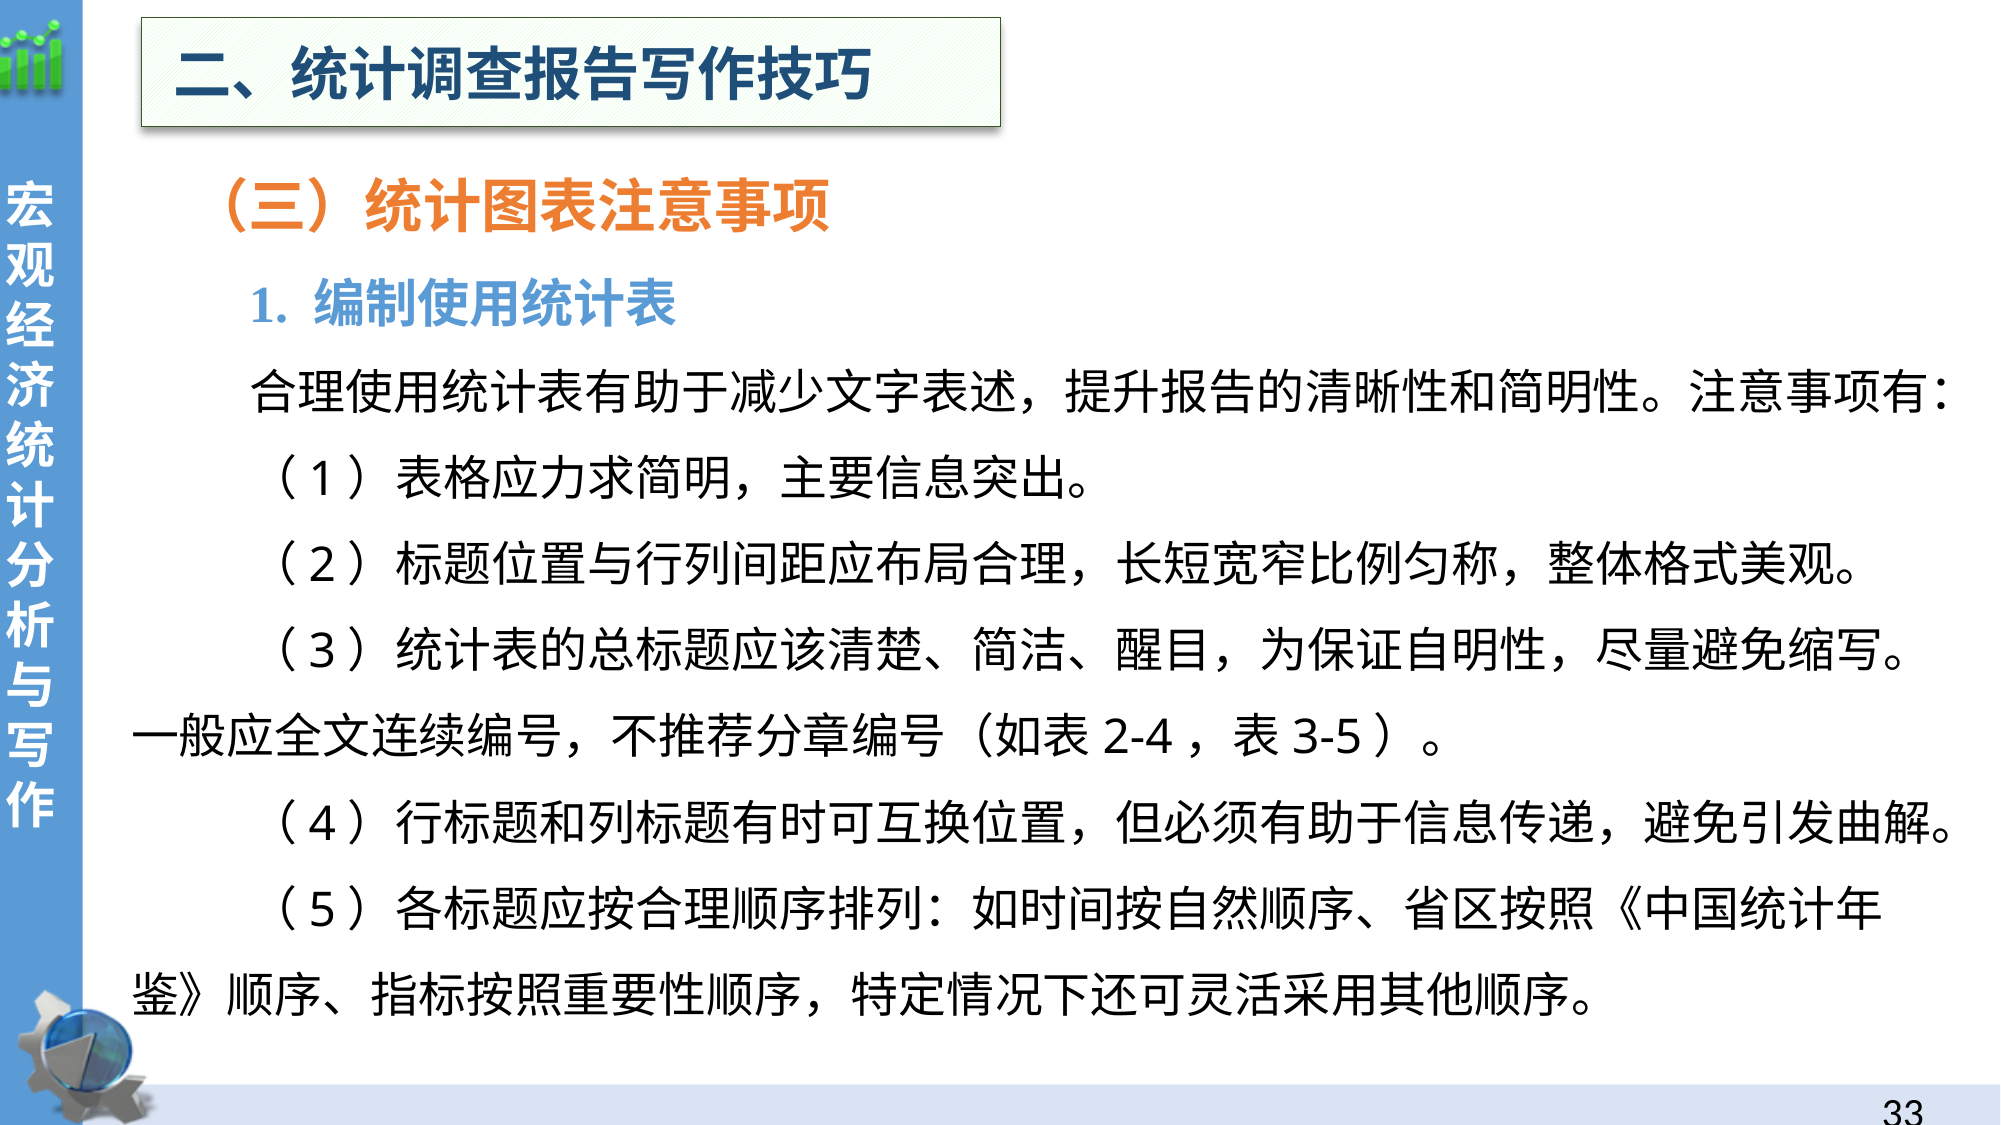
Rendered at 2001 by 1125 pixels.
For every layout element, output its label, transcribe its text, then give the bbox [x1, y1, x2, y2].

picture [0, 0, 2001, 1125]
text_box 32 [1786, 1085, 1940, 1125]
text_box 二、统计调查报告写作技巧 [141, 17, 1000, 127]
text_box （三）统计图表注意事项 1. 编制使用统计表 合理使用统计表有助于减少文字表述，提升报告的清晰性和简明性。注意事项有： （1）表格应力求简明，主要信息突出。 （2）标题位置与行列间距应布局合理，长短宽窄比例匀称，整体格式美观。 （3）统计表的总标题应该清楚、简洁、醒目，为保证自明性，尽量避免缩写。一般应全文连续编号，不推荐分章编号（如表2-4，表3-5）。 （4）行标题和列标题有时可互换位置，但必须有助于信息传递，避免引发曲解。 （5）各标题应按合理顺序排列：如时间按自然顺序、省区按照《中国统计年鉴》顺序、指标按照重要性顺序，特定情况下还可灵活采用其他顺序。 [116, 126, 1957, 1068]
